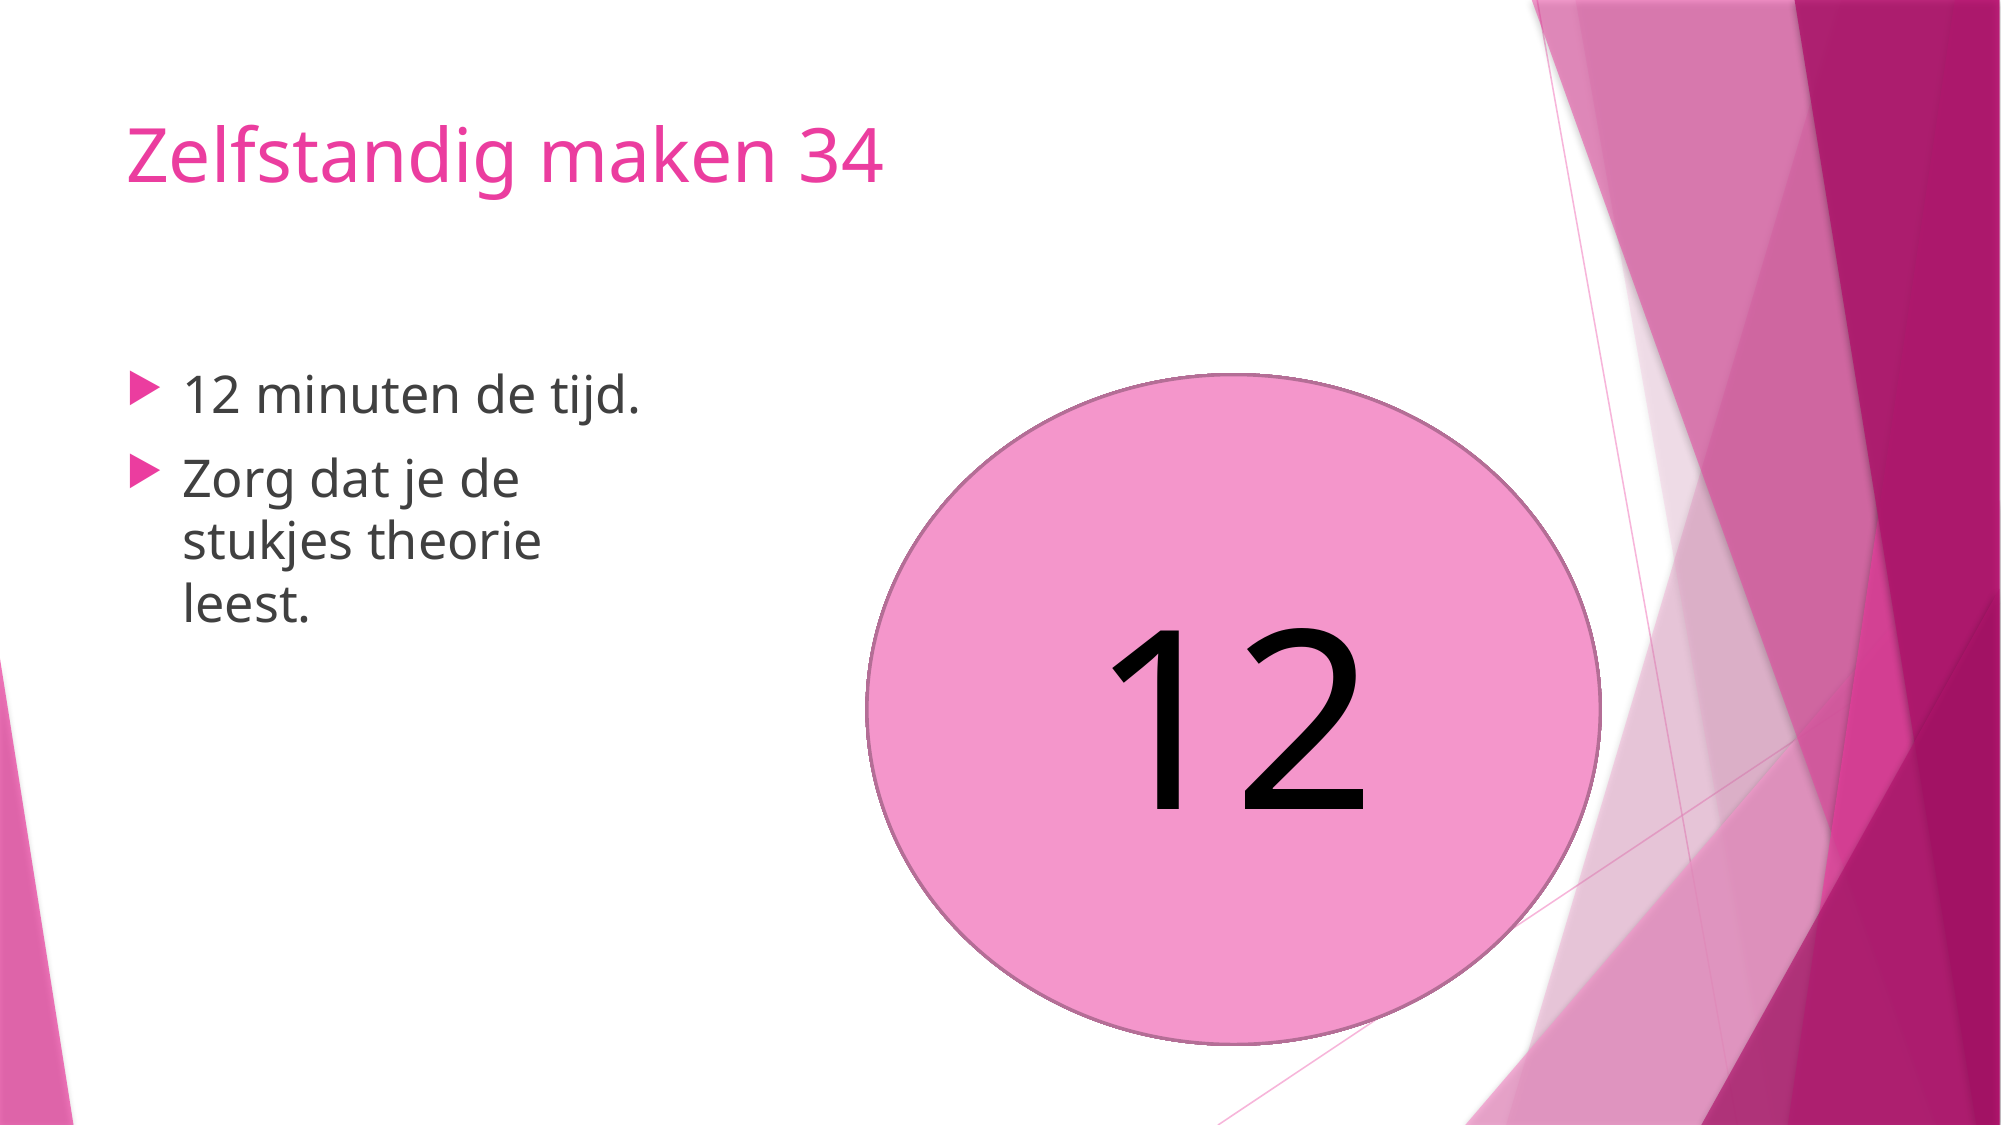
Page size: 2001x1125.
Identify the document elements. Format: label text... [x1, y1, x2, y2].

text_box 12 [865, 373, 1602, 1046]
title Zelfstandig maken 34 [111, 99, 1522, 317]
list 12 minuten de tijd. Zorg dat je de stukjes theorie leest. [111, 354, 689, 960]
